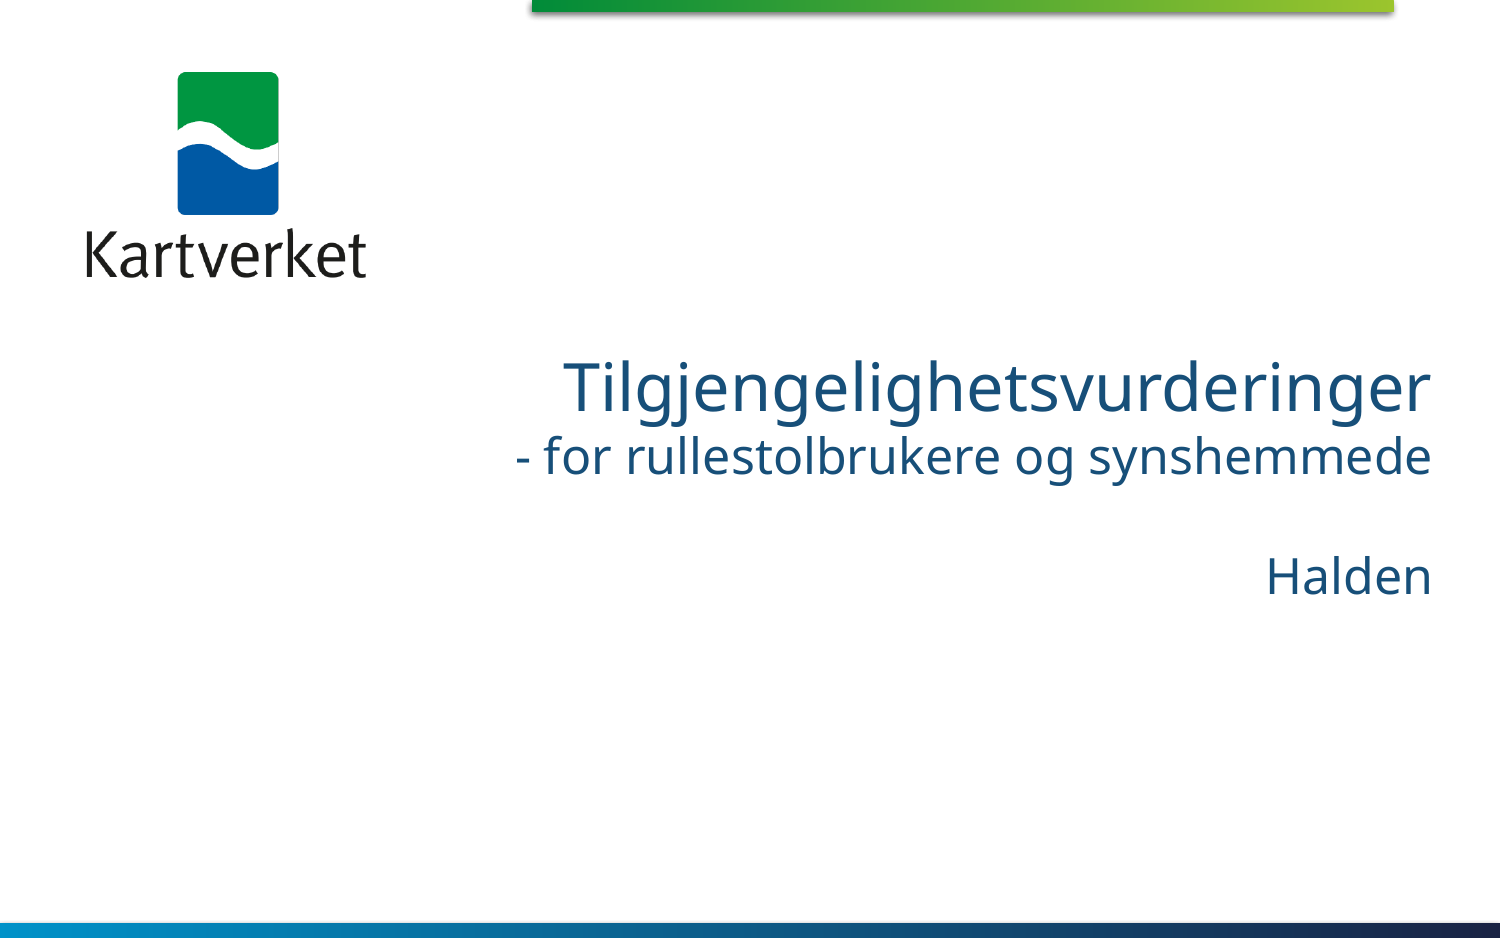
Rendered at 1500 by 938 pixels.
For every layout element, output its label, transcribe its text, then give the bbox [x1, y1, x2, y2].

text_box Tilgjengelighetsvurderinger - for rullestolbrukere og synshemmede Halden [66, 337, 1449, 613]
